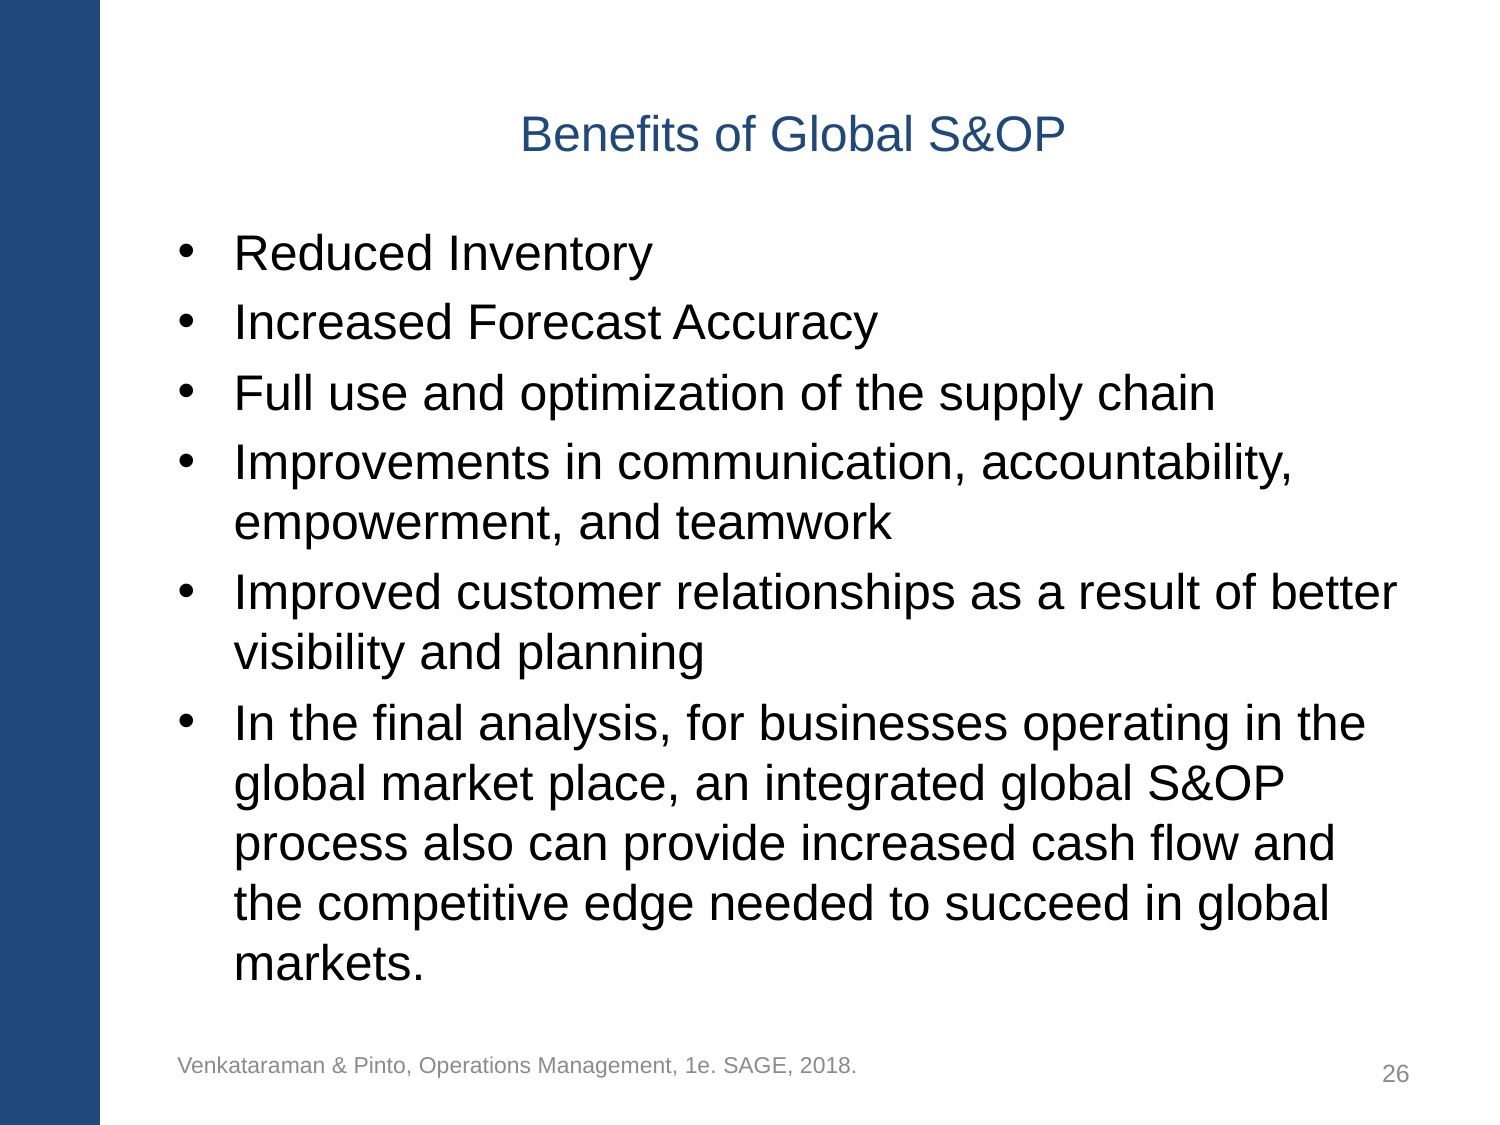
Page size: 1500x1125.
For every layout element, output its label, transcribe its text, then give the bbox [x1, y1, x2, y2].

list Reduced Inventory Increased Forecast Accuracy Full use and optimization of the supply chain Improvements in communication, accountability, empowerment, and teamwork Improved customer relationships as a result of better visibility and planning In the final analysis, for businesses operating in the global market place, an integrated global S&OP process also can provide increased cash flow and the competitive edge needed to succeed in global markets. [162, 212, 1425, 1025]
slide_number 26 [1350, 1042, 1425, 1103]
title Benefits of Global S&OP [162, 37, 1425, 212]
footer Venkataraman & Pinto, Operations Management, 1e. SAGE, 2018. [162, 1042, 1313, 1103]
